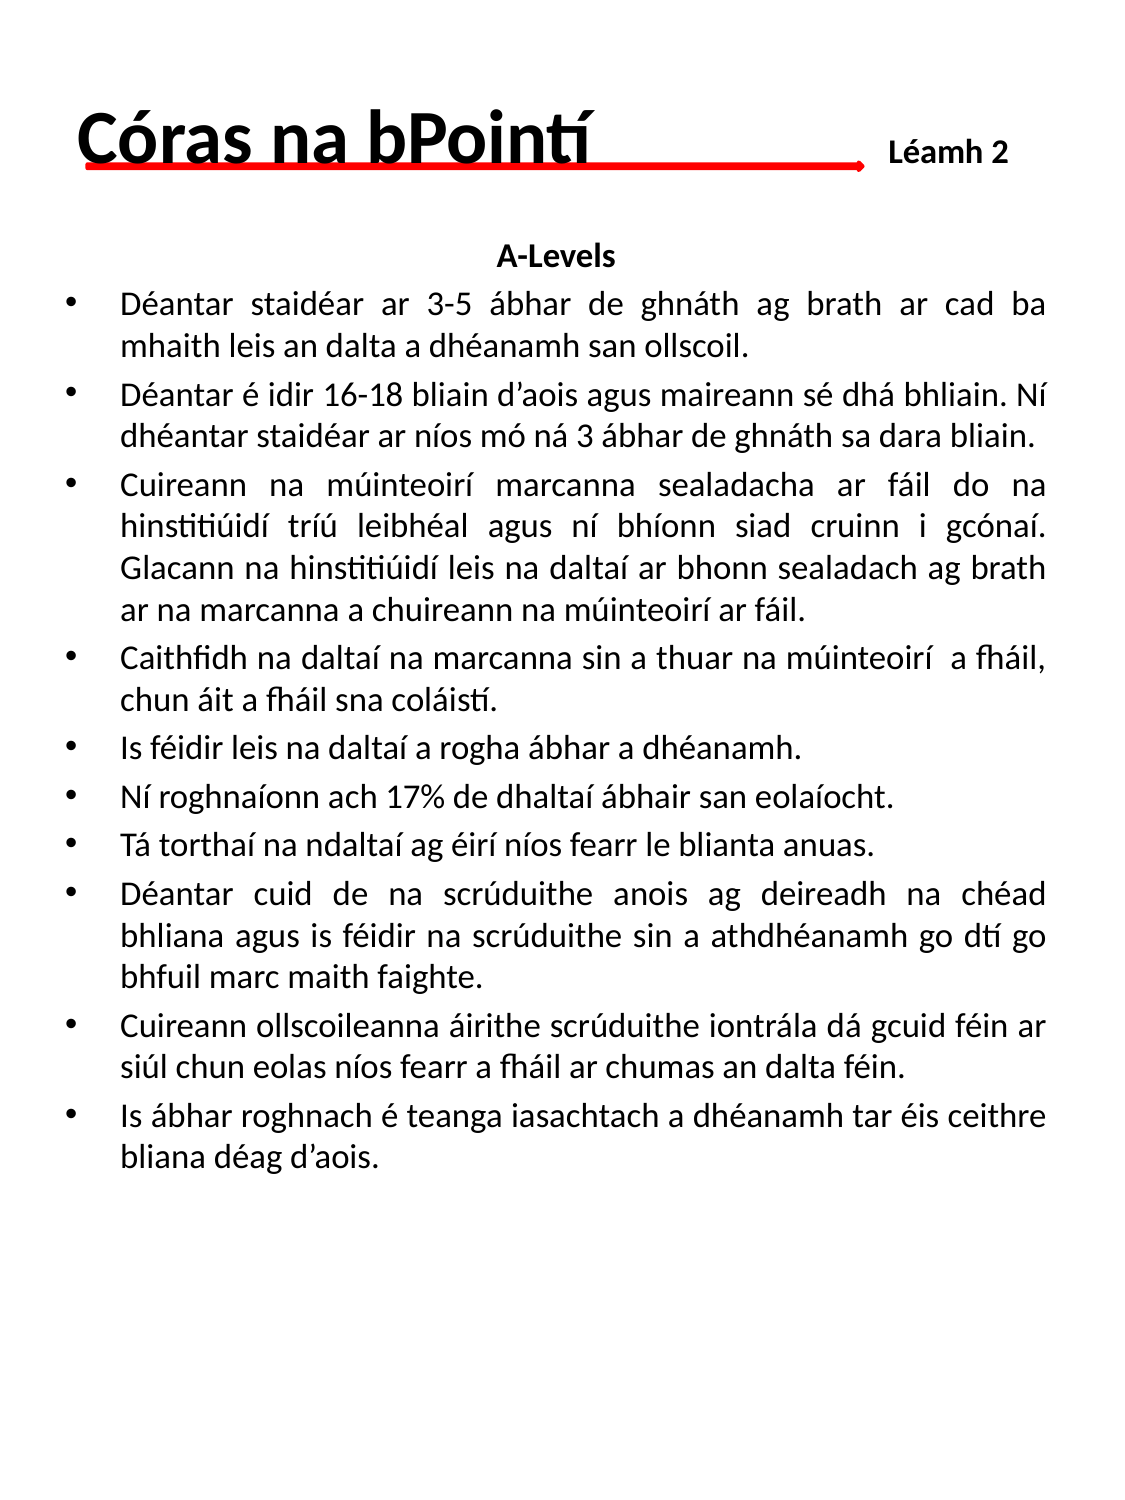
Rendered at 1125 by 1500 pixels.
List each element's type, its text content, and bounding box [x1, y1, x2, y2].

title Córas na bPointí Léamh 2 [62, 62, 1075, 203]
list A-Levels Déantar staidéar ar 3-5 ábhar de ghnáth ag brath ar cad ba mhaith leis an dalta a dhéanamh san ollscoil. Déantar é idir 16-18 bliain d’aois agus maireann sé dhá bhliain. Ní dhéantar staidéar ar níos mó ná 3 ábhar de ghnáth sa dara bliain. Cuireann na múinteoirí marcanna sealadacha ar fáil do na hinstitiúidí tríú leibhéal agus ní bhíonn siad cruinn i gcónaí. Glacann na hinstitiúidí leis na daltaí ar bhonn sealadach ag brath ar na marcanna a chuireann na múinteoirí ar fáil. Caithfidh na daltaí na marcanna sin a thuar na múinteoirí a fháil, chun áit a fháil sna coláistí. Is féidir leis na daltaí a rogha ábhar a dhéanamh. Ní roghnaíonn ach 17% de dhaltaí ábhair san eolaíocht. Tá torthaí na ndaltaí ag éirí níos fearr le blianta anuas. Déantar cuid de na scrúduithe anois ag deireadh na chéad bhliana agus is féidir na scrúduithe sin a athdhéanamh go dtí go bhfuil marc maith faighte. Cuireann ollscoileanna áirithe scrúduithe iontrála dá gcuid féin ar siúl chun eolas níos fearr a fháil ar chumas an dalta féin. Is ábhar roghnach é teanga iasachtach a dhéanamh tar éis ceithre bliana déag d’aois. [50, 225, 1063, 1215]
